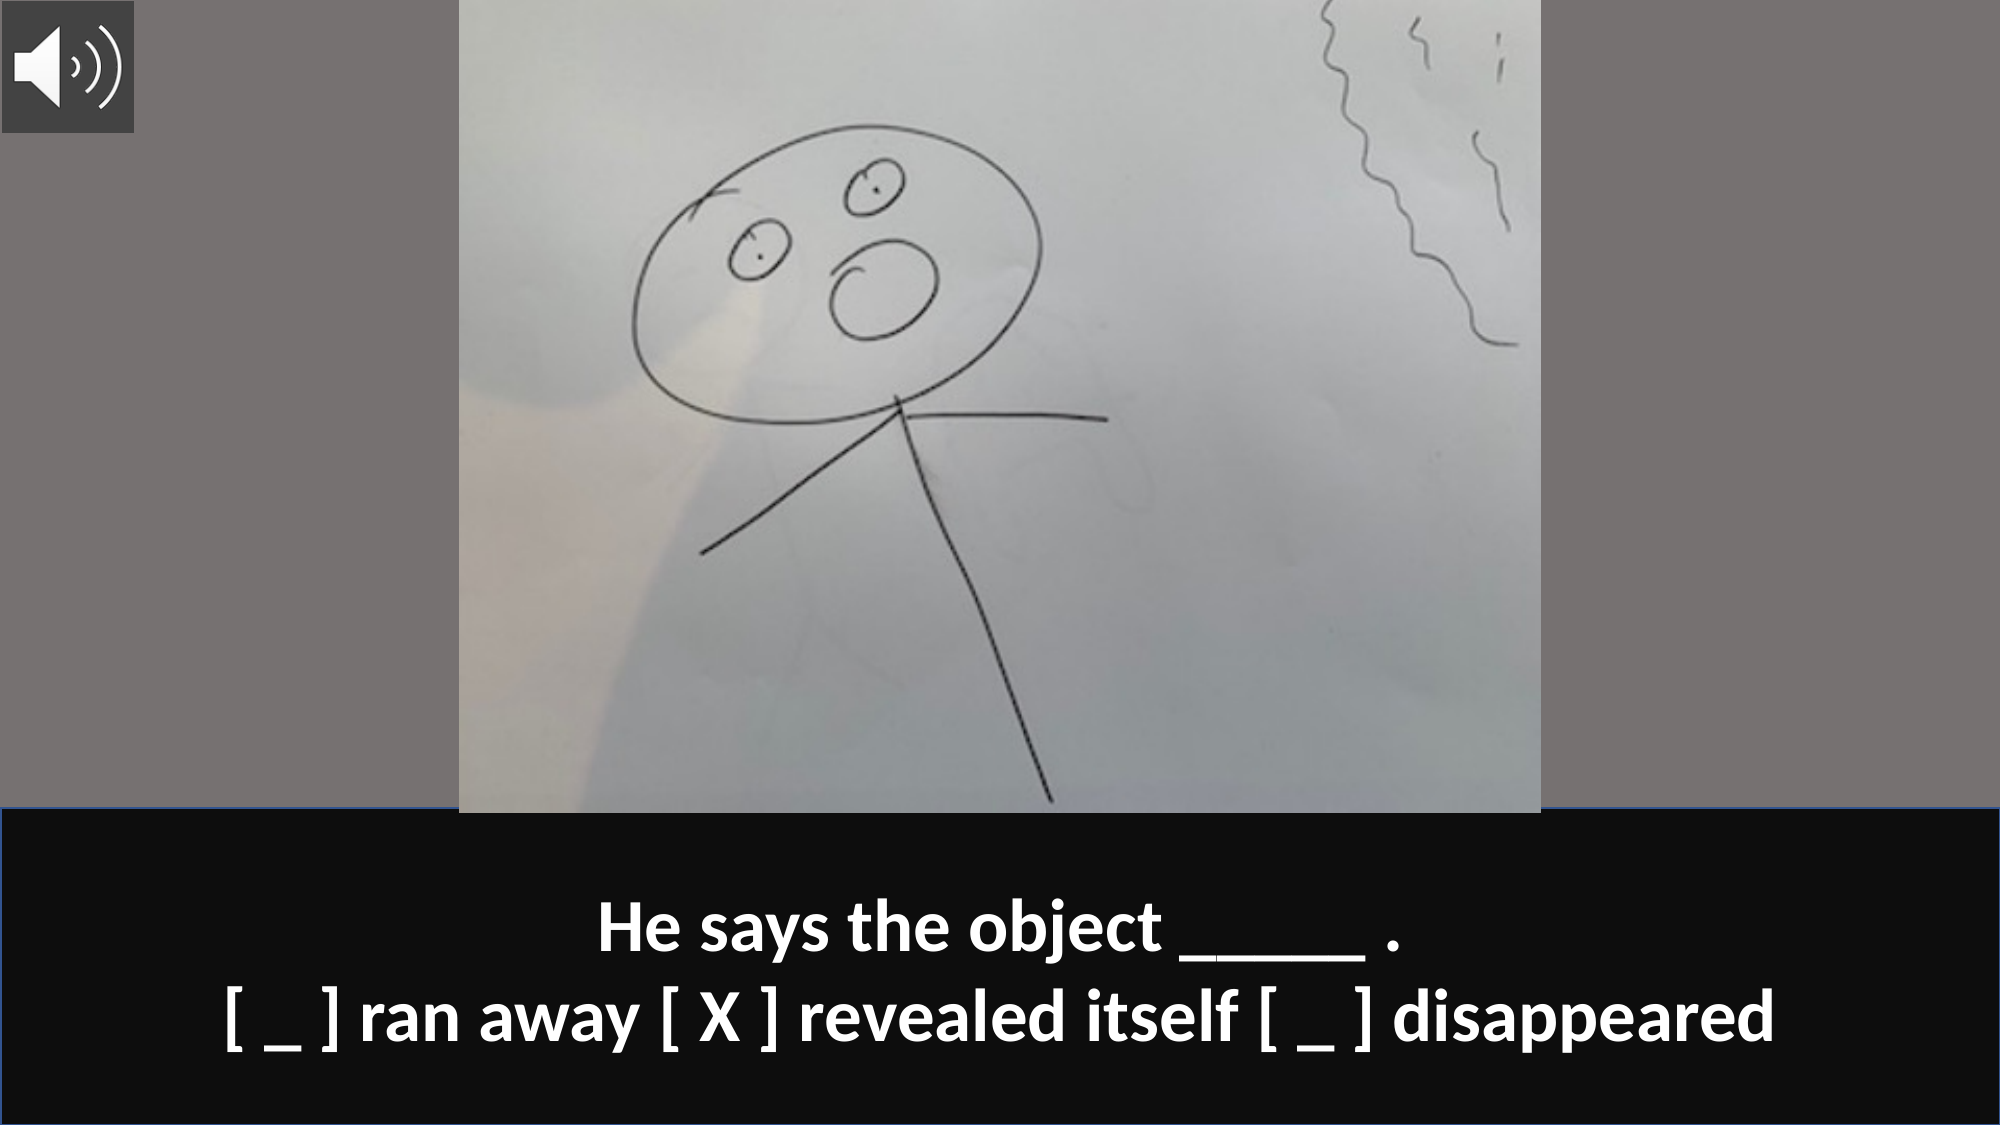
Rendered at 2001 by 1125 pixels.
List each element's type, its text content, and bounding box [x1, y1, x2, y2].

text_box He says the object _____ . [ _ ] ran away [ X ] revealed itself [ _ ] disappeared [0, 807, 2000, 1125]
picture [459, 0, 1541, 813]
picture [1, 0, 135, 134]
